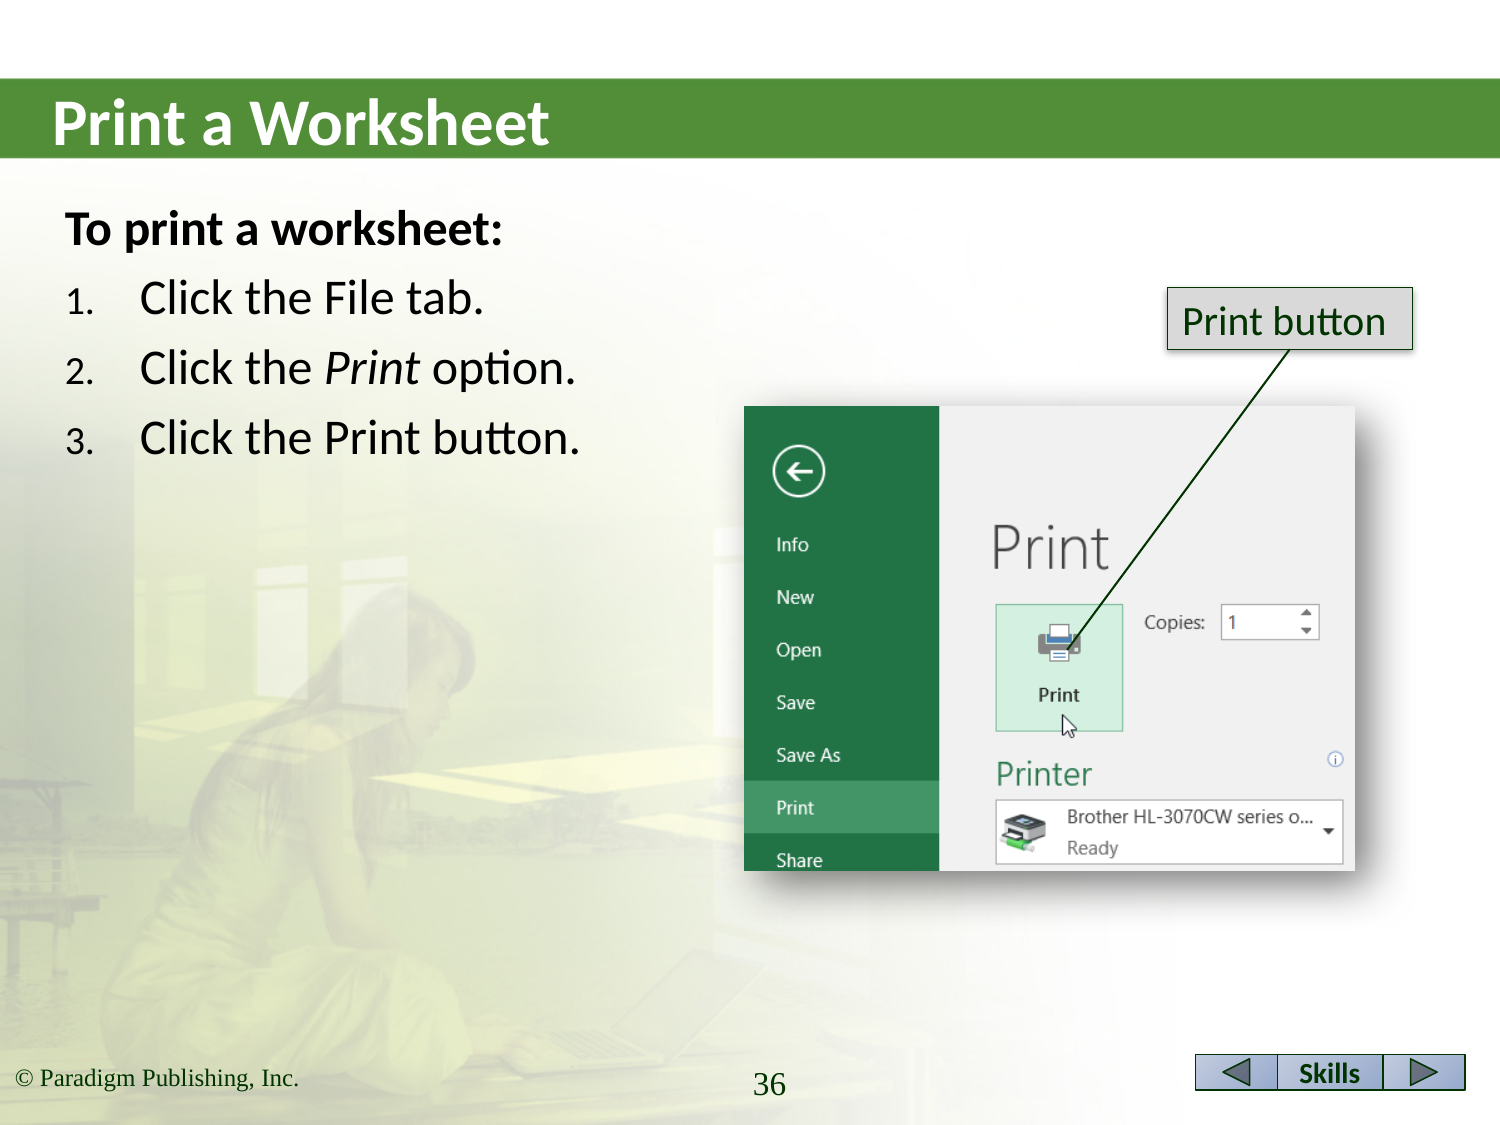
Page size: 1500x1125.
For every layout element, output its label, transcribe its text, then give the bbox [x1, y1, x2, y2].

list To print a worksheet: Click the File tab. Click the Print option. Click the Print button. [50, 187, 725, 500]
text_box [1066, 349, 1291, 651]
title Print a Worksheet [37, 71, 1463, 159]
text_box Print button [1167, 287, 1413, 350]
picture [0, 0, 1500, 1125]
